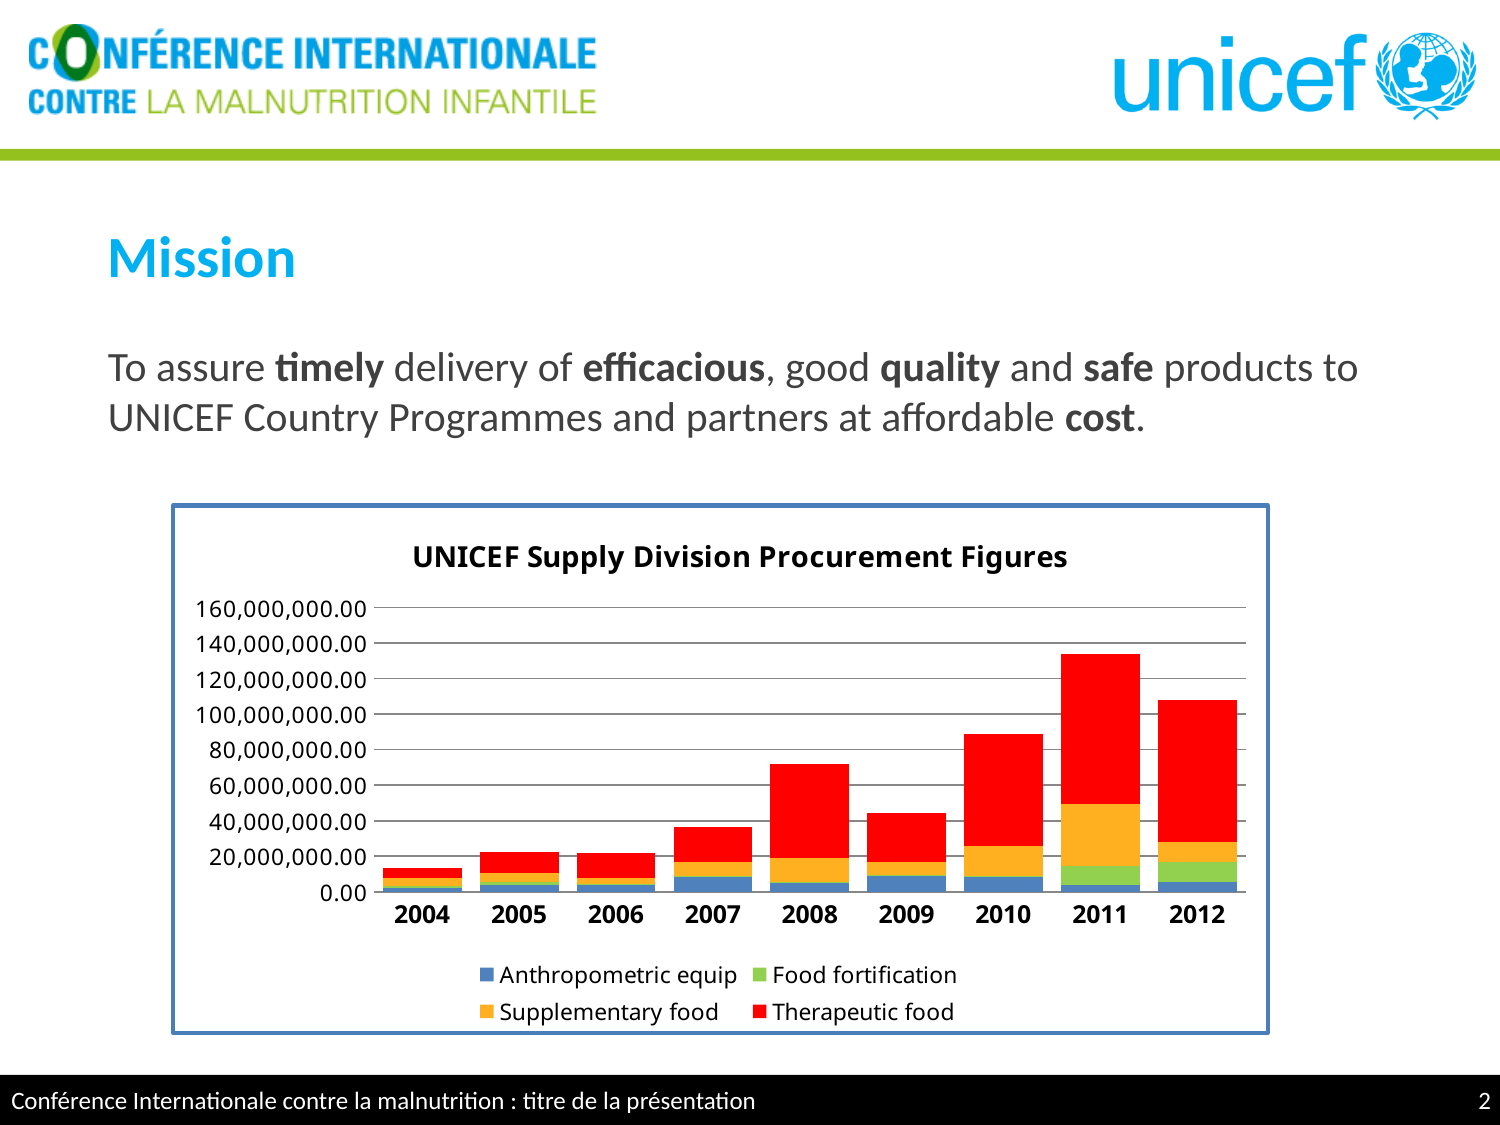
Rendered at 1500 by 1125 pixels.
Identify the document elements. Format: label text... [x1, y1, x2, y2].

chart [170, 503, 1270, 1036]
slide_number 2 [1156, 1069, 1500, 1125]
picture [1104, 17, 1483, 130]
text_box [0, 147, 1500, 163]
text_box Mission To assure timely delivery of efficacious, good quality and safe products to UNICEF Country Programmes and partners at affordable cost. [93, 212, 1499, 447]
picture [29, 24, 597, 115]
footer Conférence Internationale contre la malnutrition : titre de la présentation [0, 1069, 775, 1125]
text_box [775, 1073, 1156, 1125]
